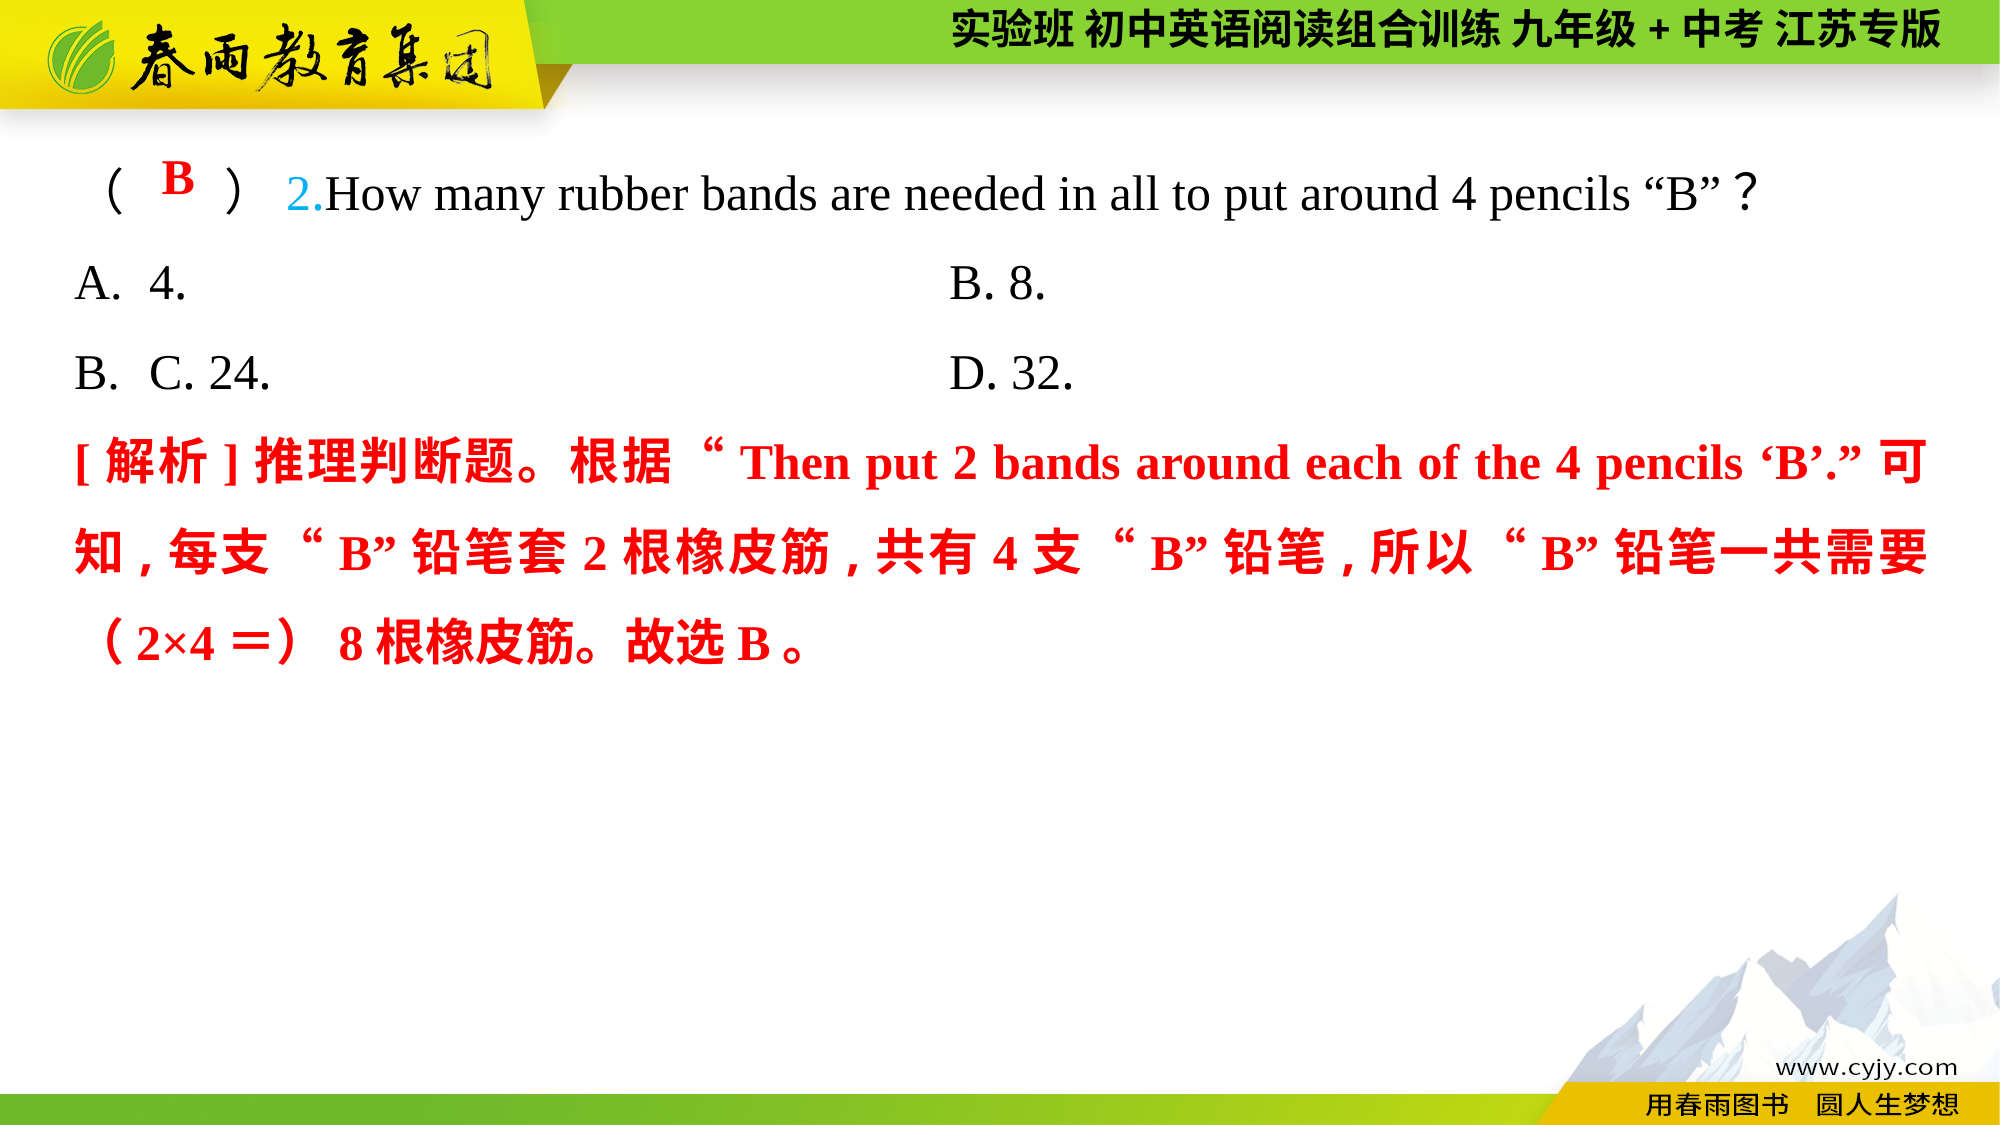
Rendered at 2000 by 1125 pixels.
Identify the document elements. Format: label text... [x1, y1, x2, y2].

list （ ）2.How many rubber bands are needed in all to put around 4 pencils “B”？ 4. B. 8. C. 24. D. 32. [59, 122, 1944, 392]
text_box [解析]推理判断题。根据“Then put 2 bands around each of the 4 pencils ‘B’.”可知,每支“B”铅笔套2根橡皮筋,共有4支“B”铅笔,所以“B”铅笔一共需要（2×4＝）8根橡皮筋。故选B。 [59, 392, 1944, 678]
text_box B [146, 137, 210, 213]
picture [0, 0, 2000, 1125]
